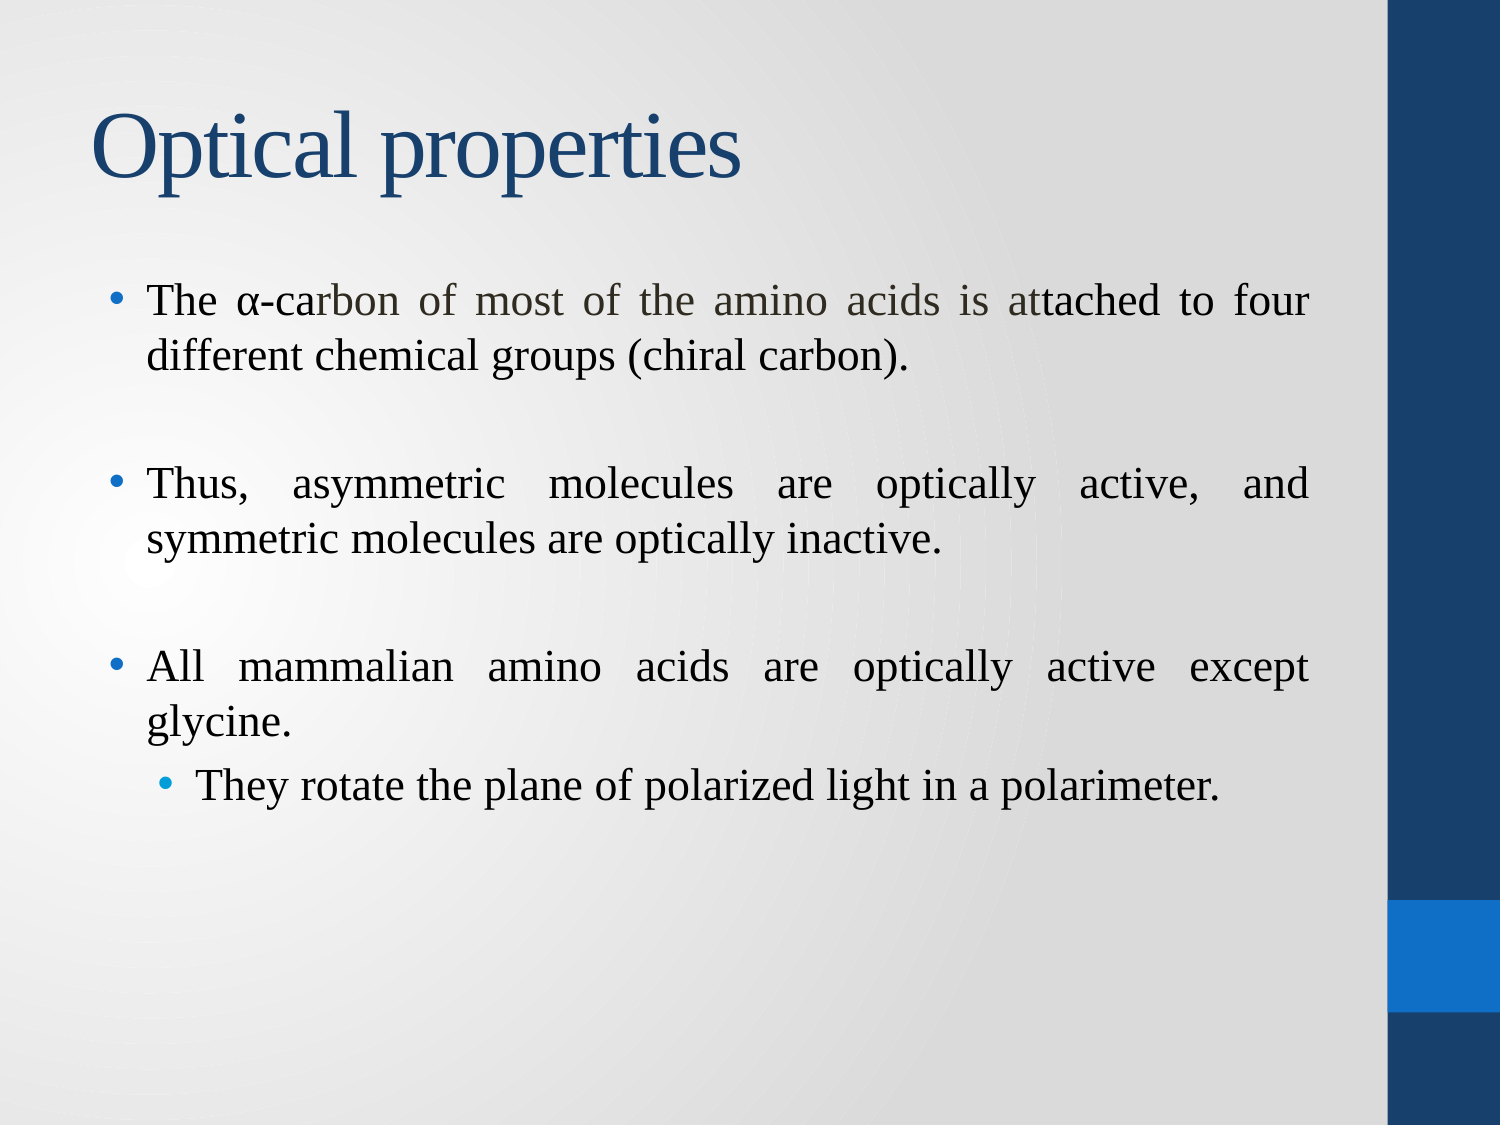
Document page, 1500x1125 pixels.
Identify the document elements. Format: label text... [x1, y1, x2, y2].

title Optical properties [75, 45, 1325, 233]
list The α-carbon of most of the amino acids is attached to four different chemical groups (chiral carbon). Thus, asymmetric molecules are optically active, and symmetric molecules are optically inactive. All mammalian amino acids are optically active except glycine. They rotate the plane of polarized light in a polarimeter. [75, 262, 1325, 1050]
